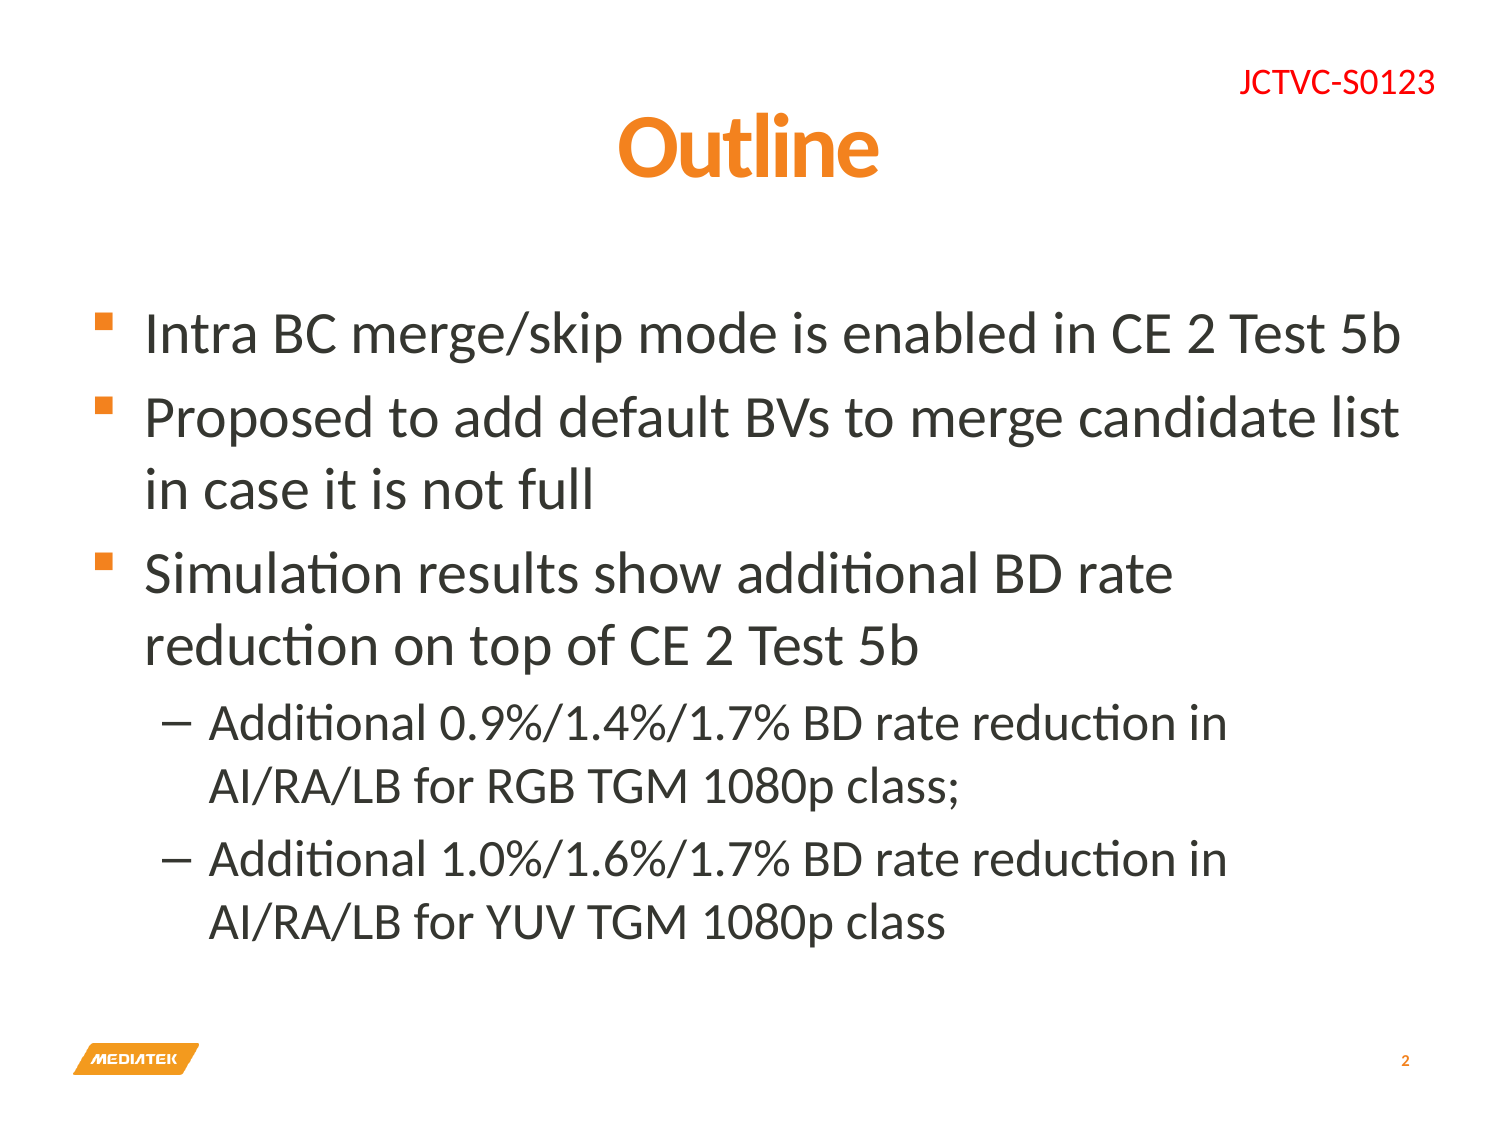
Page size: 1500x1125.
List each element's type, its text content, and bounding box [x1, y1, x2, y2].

picture [73, 1043, 199, 1075]
title Outline [75, 99, 1425, 286]
list Intra BC merge/skip mode is enabled in CE 2 Test 5b Proposed to add default BVs to merge candidate list in case it is not full Simulation results show additional BD rate reduction on top of CE 2 Test 5b Additional 0.9%/1.4%/1.7% BD rate reduction in AI/RA/LB for RGB TGM 1080p class; Additional 1.0%/1.6%/1.7% BD rate reduction in AI/RA/LB for YUV TGM 1080p class [75, 286, 1425, 990]
slide_number 2 [1251, 1029, 1425, 1090]
text_box JCTVC-S0123 [1224, 49, 1463, 110]
